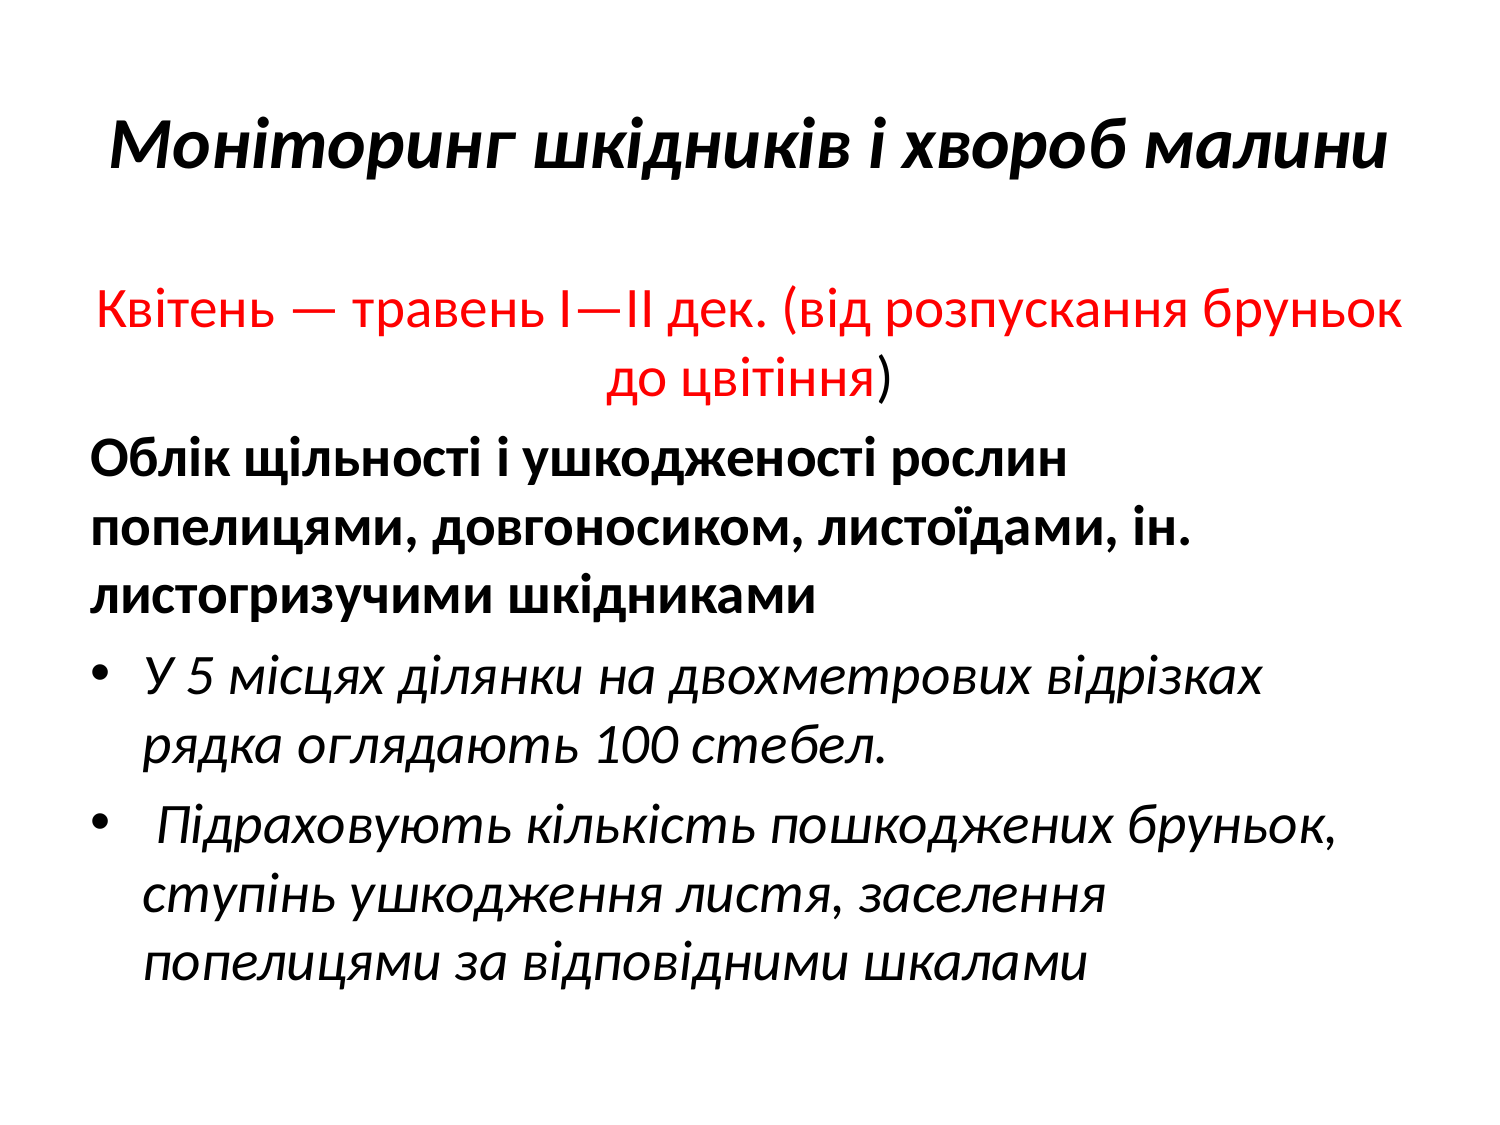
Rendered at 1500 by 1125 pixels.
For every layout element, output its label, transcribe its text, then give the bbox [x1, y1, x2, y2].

list Квітень — травень І—II дек. (від розпускання бруньок до цвітіння) Облік щільності і ушкодженості рослин попелицями, довгоносиком, листоїдами, ін. листогризучими шкідниками У 5 місцях ділянки на двохметрових відрізках рядка оглядають 100 стебел. Підраховують кількість пошкоджених бруньок, ступінь ушкодження листя, заселення попелицями за відповідними шкалами [75, 262, 1425, 1005]
title Моніторинг шкідників і хвороб малини [75, 45, 1425, 233]
